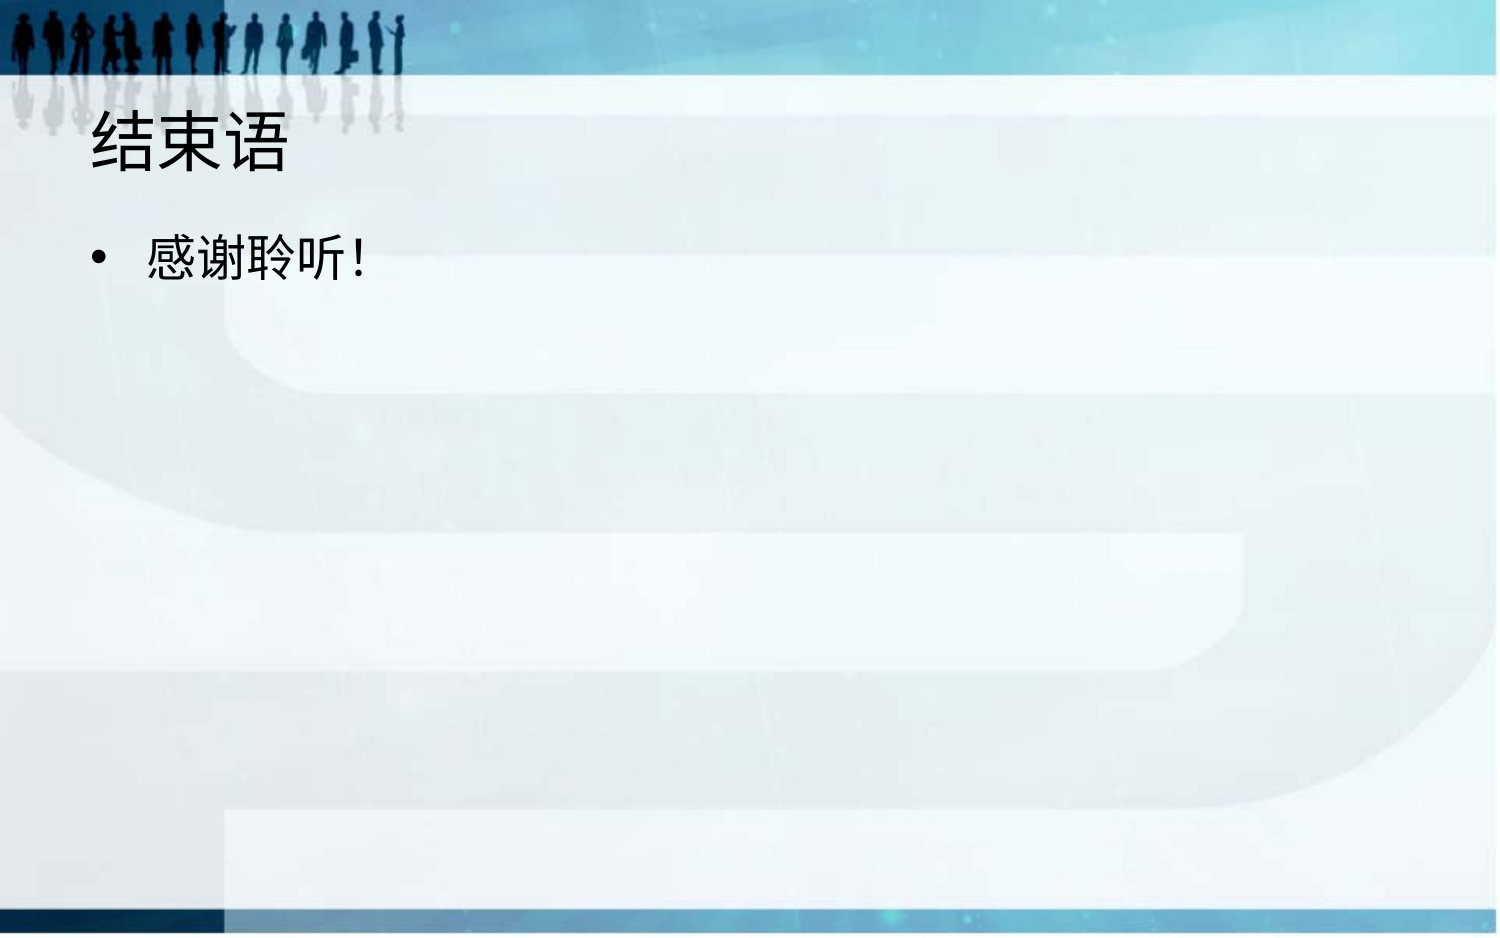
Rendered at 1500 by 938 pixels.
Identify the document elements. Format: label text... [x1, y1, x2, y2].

list 感谢聆听！ [74, 218, 1426, 838]
title 结束语 [74, 70, 1426, 210]
picture [0, 0, 1500, 938]
